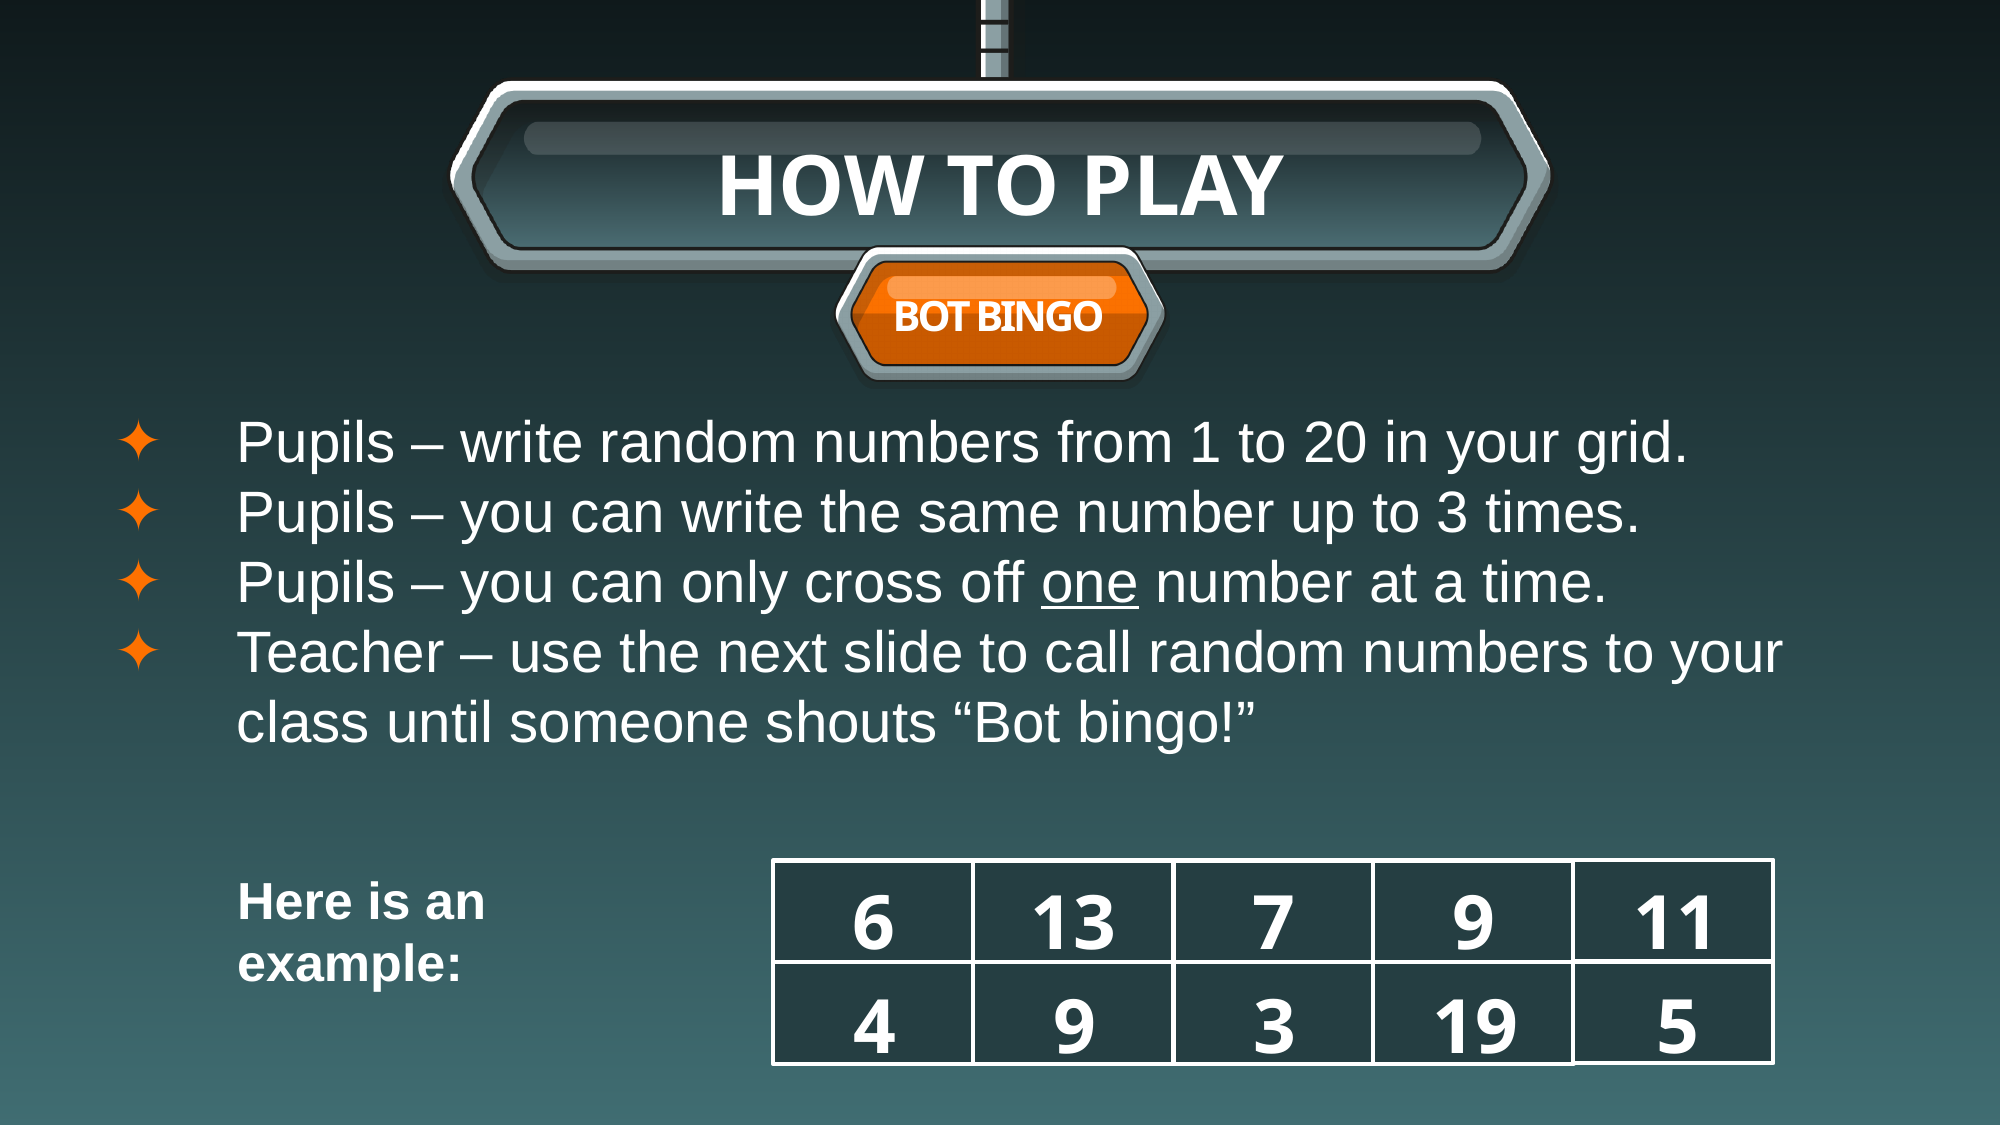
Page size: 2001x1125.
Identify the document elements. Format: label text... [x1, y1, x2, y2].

text_box Here is an example: [222, 859, 506, 1000]
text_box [772, 859, 1778, 1065]
text_box Pupils – write random numbers from 1 to 20 in your grid. Pupils – you can write the same number up to 3 times. Pupils – you can only cross off one number at a time. Teacher – use the next slide to call random numbers to your class until someone shouts “Bot bingo!” [99, 396, 1918, 834]
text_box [830, 245, 1170, 389]
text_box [439, 0, 1561, 283]
